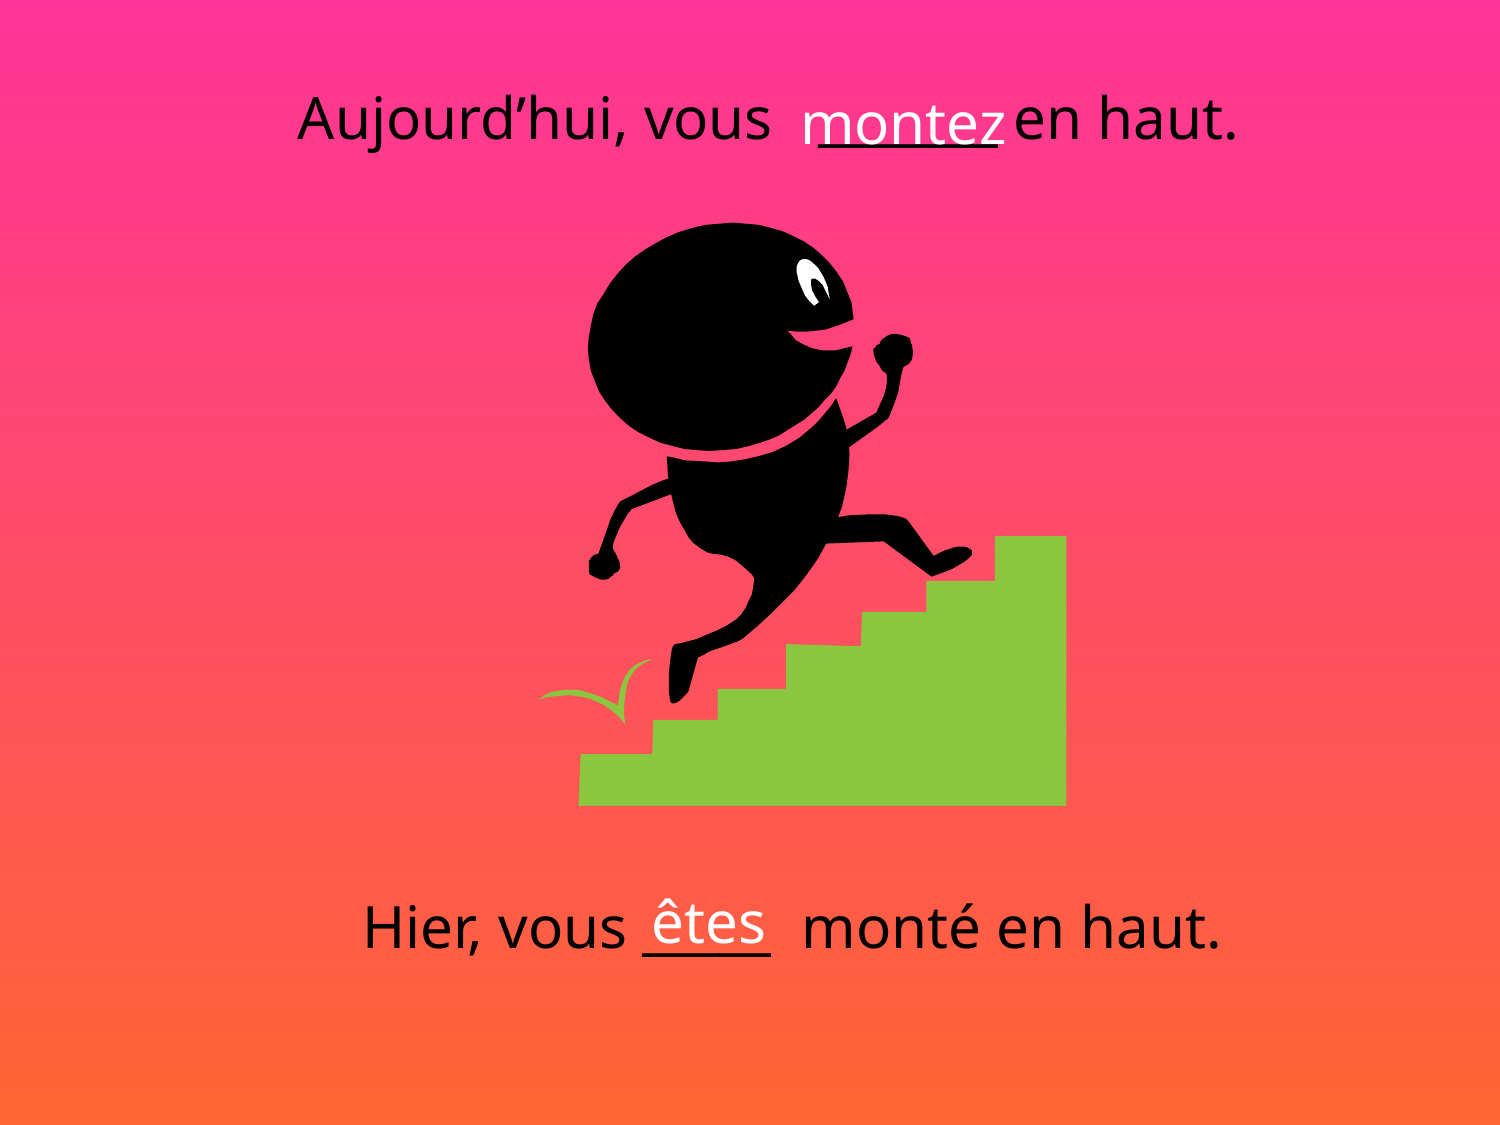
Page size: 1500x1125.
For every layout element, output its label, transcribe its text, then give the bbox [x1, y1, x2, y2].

text_box êtes [600, 862, 788, 980]
text_box Aujourd’hui, vous _______ en haut. [93, 23, 1444, 211]
text_box montez [750, 62, 1057, 180]
text_box Hier, vous _____ monté en haut. [117, 832, 1468, 975]
picture [538, 222, 1067, 807]
